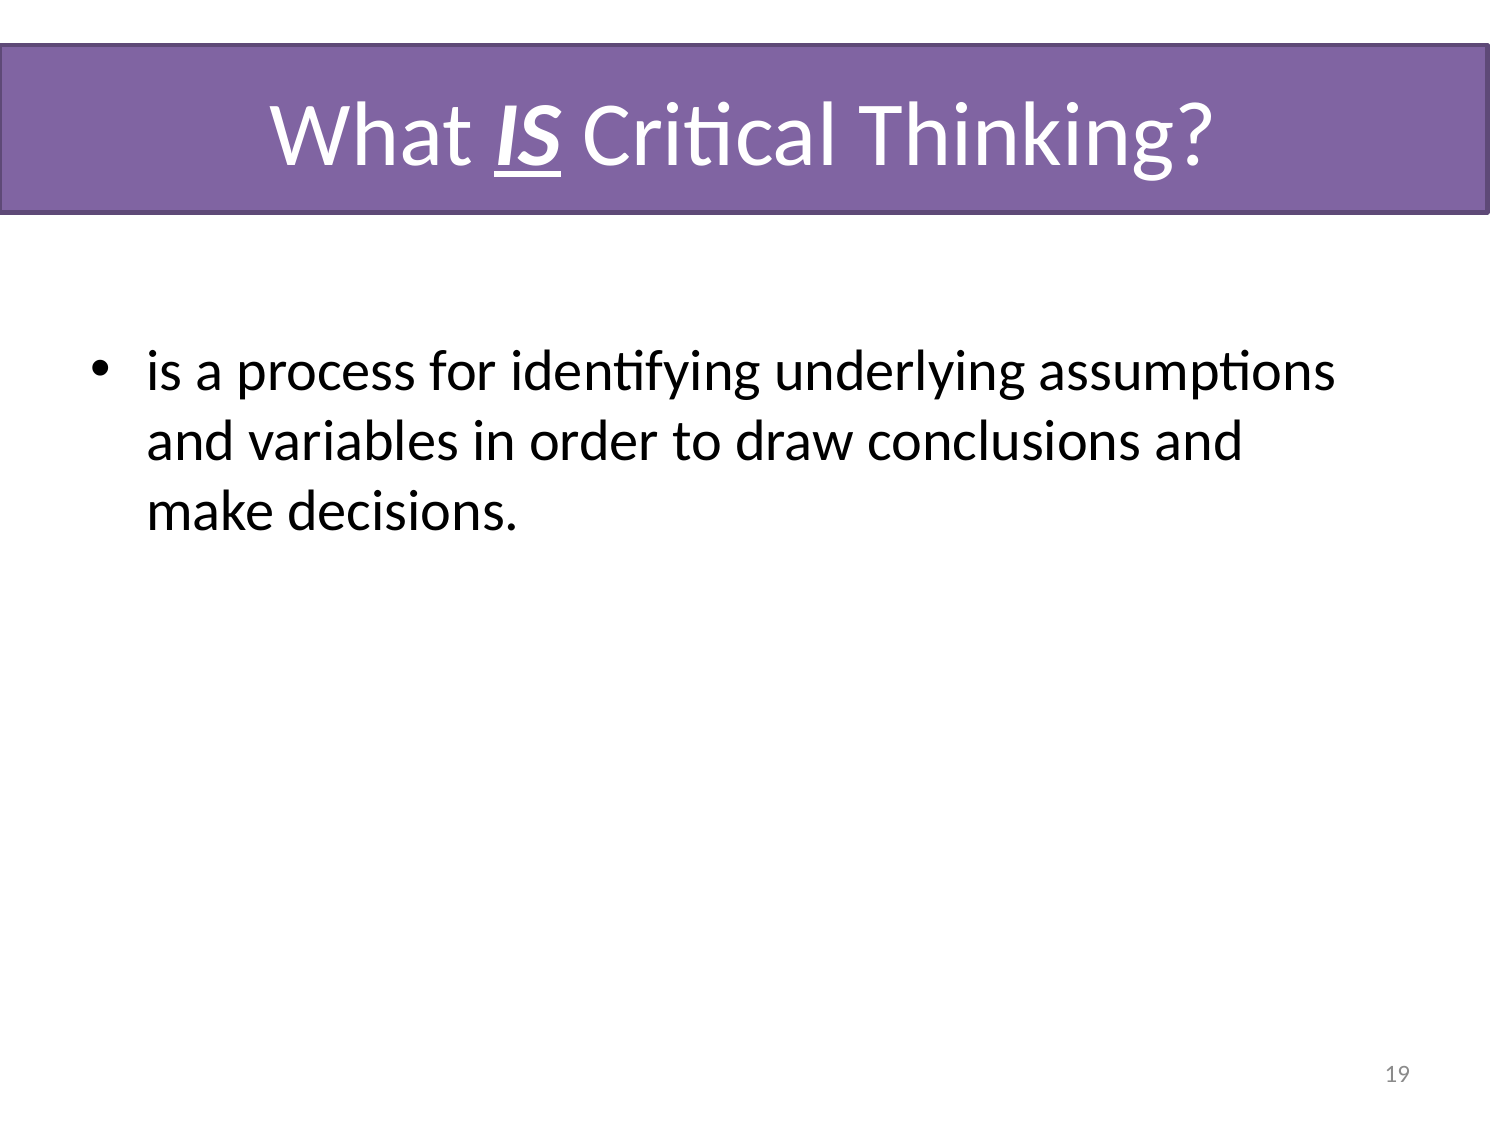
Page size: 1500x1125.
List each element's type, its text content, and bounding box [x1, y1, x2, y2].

list is a process for identifying underlying assumptions and variables in order to draw conclusions and make decisions. [75, 324, 1375, 1125]
title What IS Critical Thinking? [0, 43, 1490, 215]
slide_number 19 [1074, 1042, 1425, 1103]
